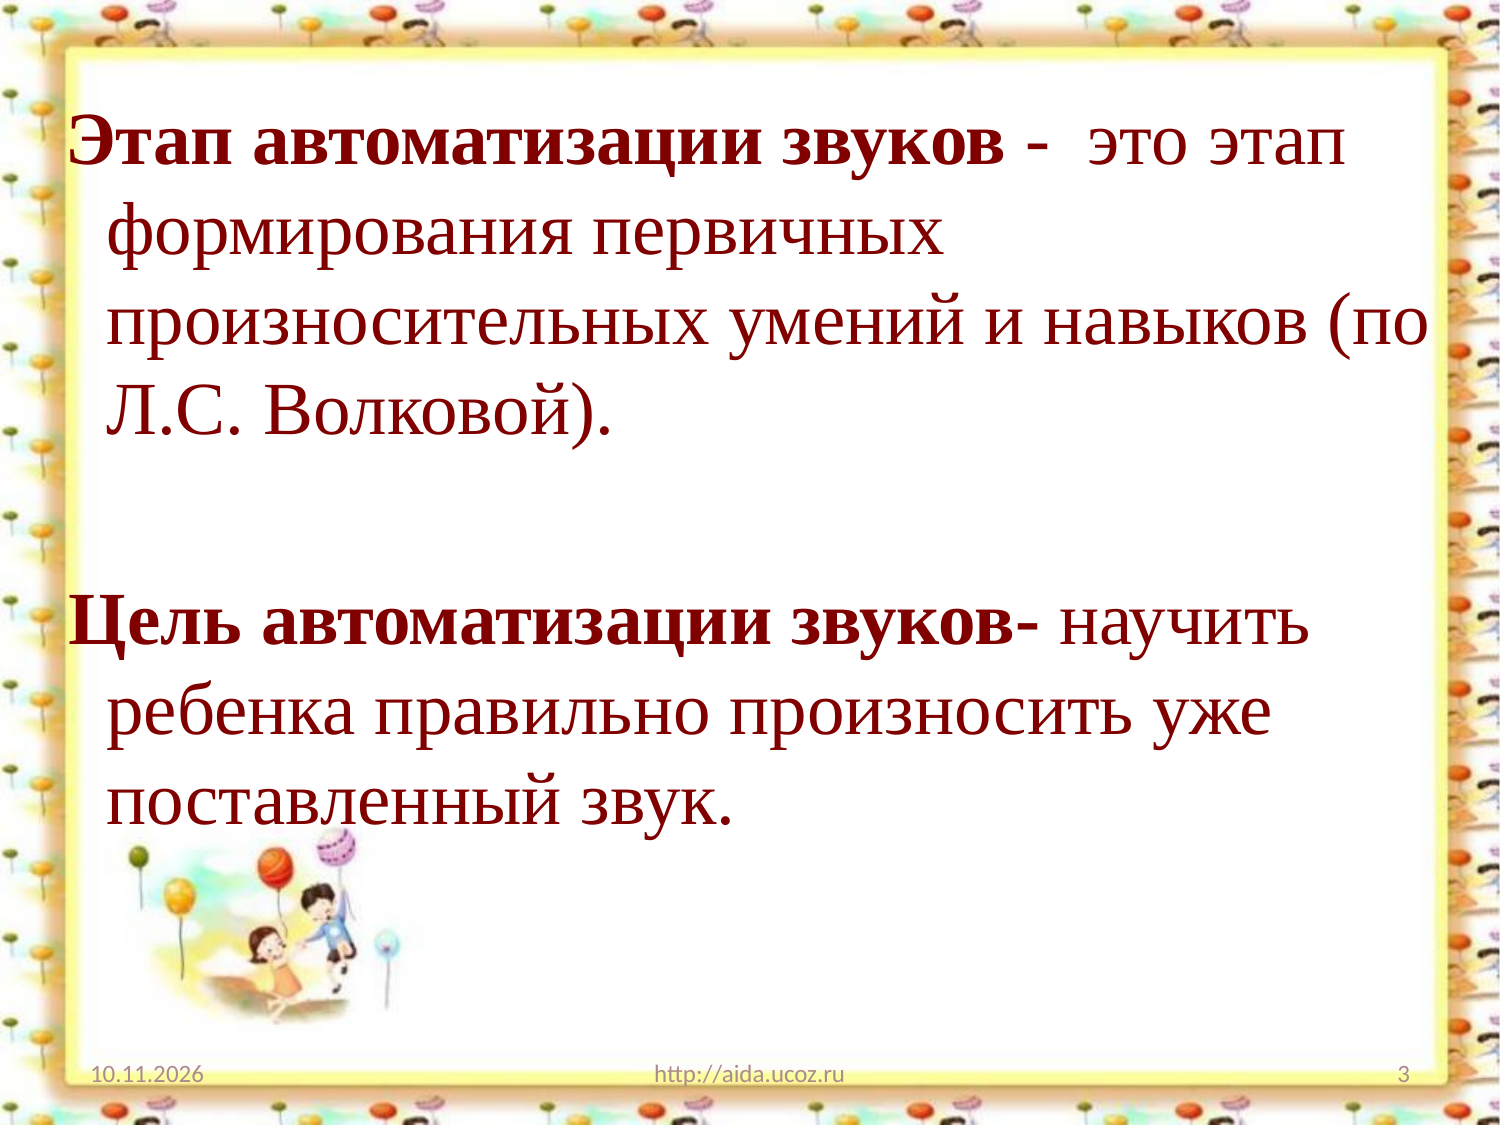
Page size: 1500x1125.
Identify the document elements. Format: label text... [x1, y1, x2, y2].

footer http://aida.ucoz.ru [512, 1042, 988, 1103]
picture [0, 0, 1500, 1125]
slide_number 3 [1074, 1042, 1425, 1103]
list Этап автоматизации звуков - это этап формирования первичных произносительных умений и навыков (по Л.С. Волковой). Цель автоматизации звуков- научить ребенка правильно произносить уже поставленный звук. [34, 81, 1466, 1006]
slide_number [75, 1042, 425, 1103]
